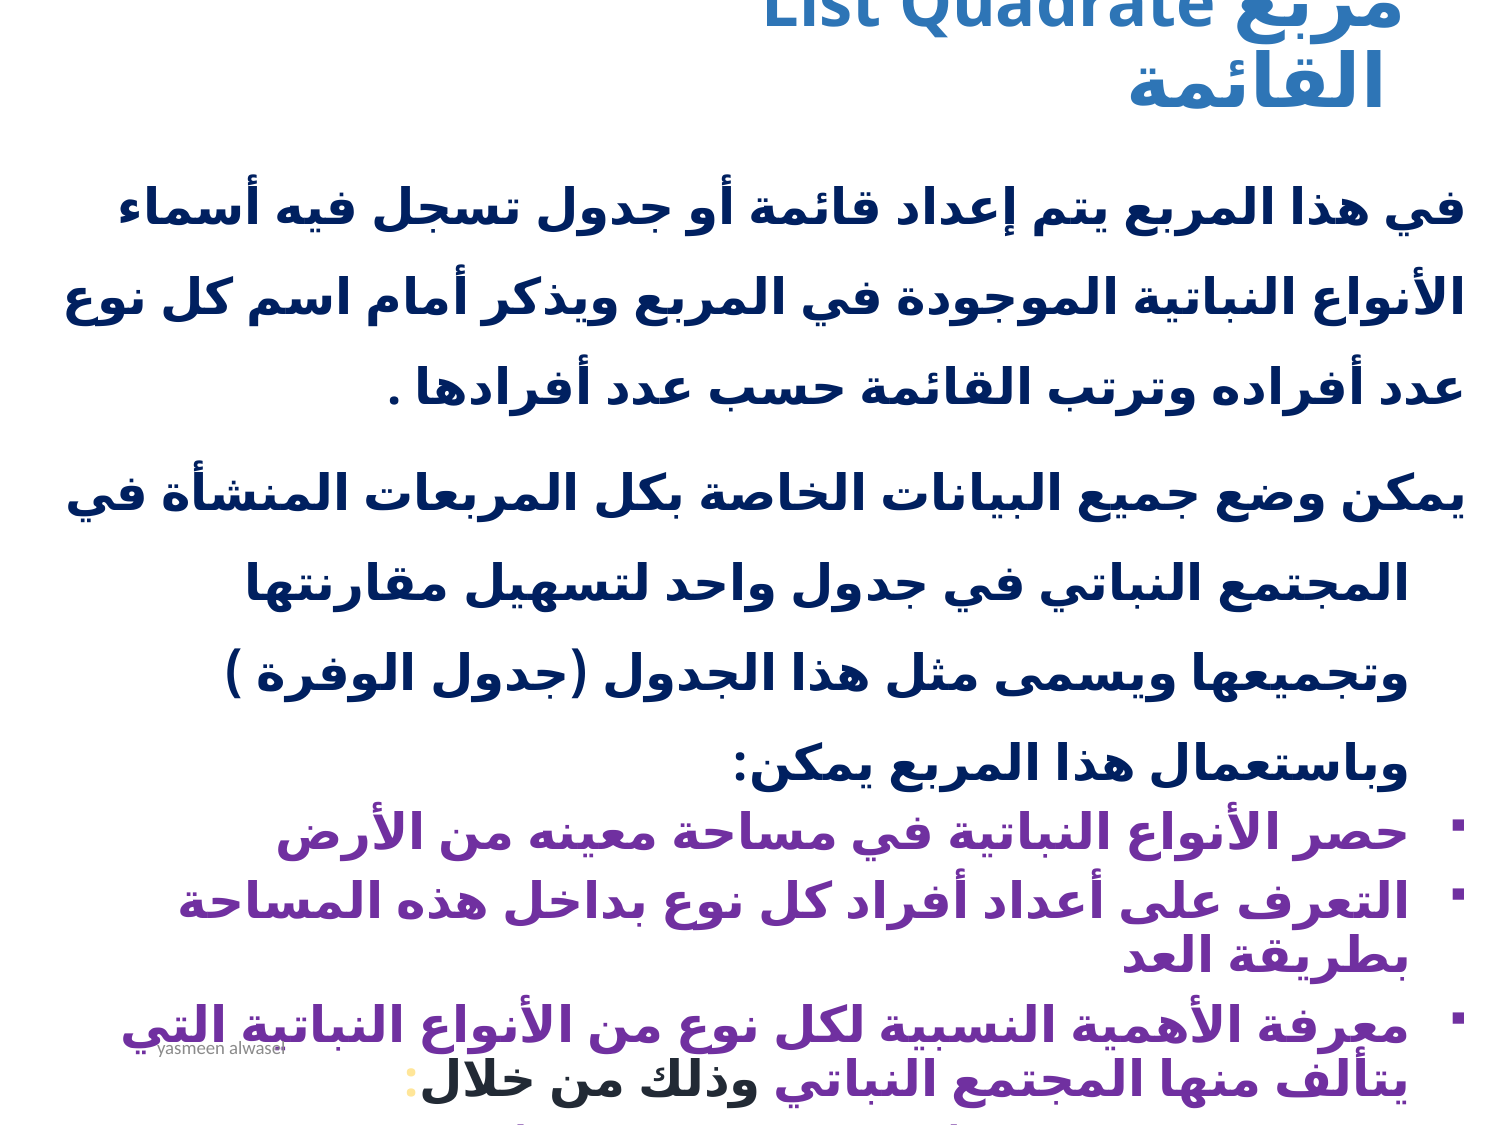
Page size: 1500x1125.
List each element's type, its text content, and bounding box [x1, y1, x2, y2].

footer yasmeen alwasel [76, 1011, 366, 1083]
title List Quadrate مربع القائمة [492, 23, 1422, 132]
subtitle في هذا المربع يتم إعداد قائمة أو جدول تسجل فيه أسماء الأنواع النباتية الموجودة في المربع ويذكر أمام اسم كل نوع عدد أفراده وترتب القائمة حسب عدد أفرادها . يمكن وضع جميع البيانات الخاصة بكل المربعات المنشأة في المجتمع النباتي في جدول واحد لتسهيل مقارنتها وتجميعها ويسمى مثل هذا الجدول (جدول الوفرة ) وباستعمال هذا المربع يمكن: حصر الأنواع النباتية في مساحة معينه من الأرض التعرف على أعداد أفراد كل نوع بداخل هذه المساحة بطريقة العد معرفة الأهمية النسبية لكل نوع من الأنواع النباتية التي يتألف منها المجتمع النباتي وذلك من خلال: قياس قطر الساق (المساحة القاعدية) الوزن الكلي. وذلك حسب نوع النبات شجرة كان أو عشب [29, 137, 1483, 1083]
